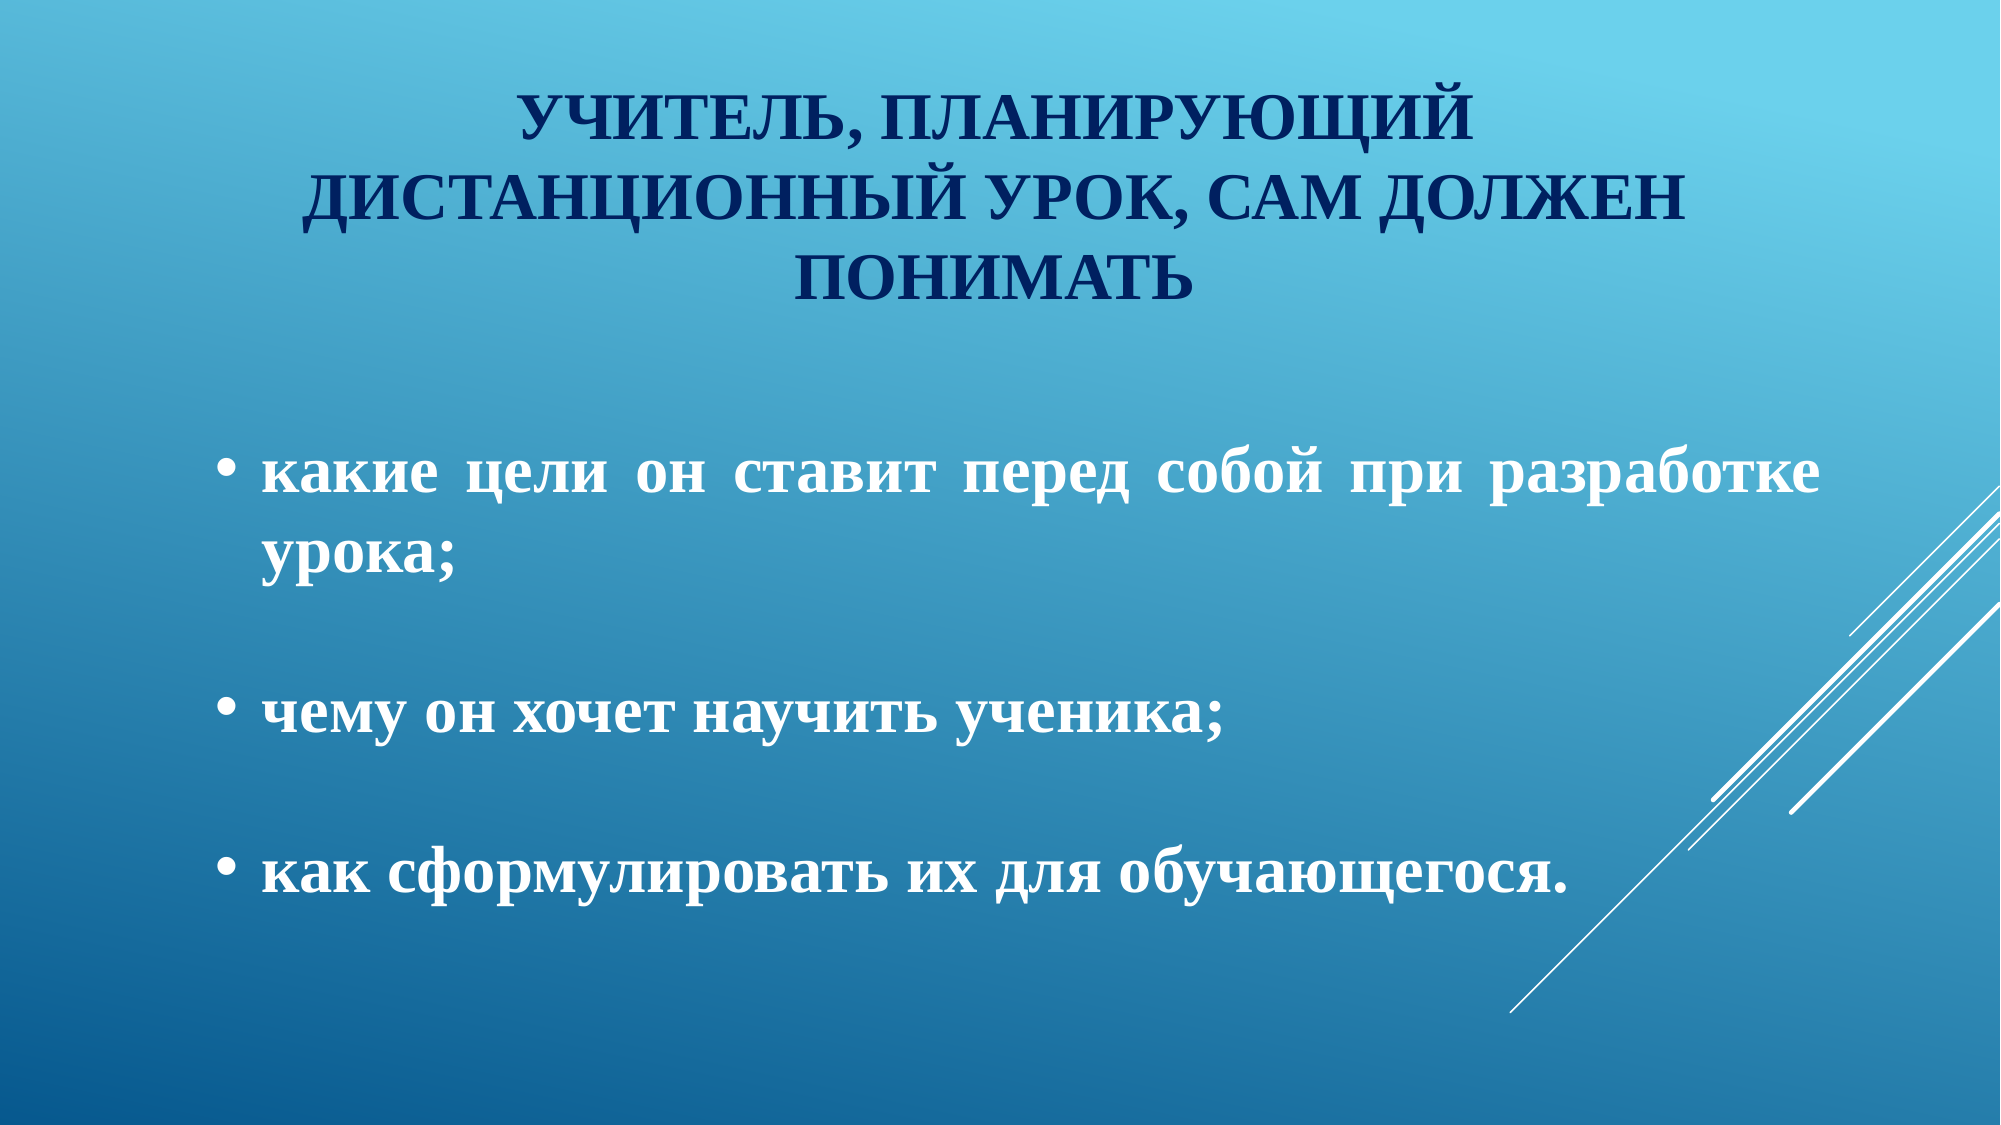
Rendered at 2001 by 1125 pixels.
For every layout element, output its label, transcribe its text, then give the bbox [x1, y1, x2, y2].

title Учитель, планирующий дистанционный урок, сам должен понимать [170, 69, 1821, 317]
text_box какие цели он ставит перед собой при разработке урока; чему он хочет научить ученика; как сформулировать их для обучающегося. [199, 418, 1838, 913]
